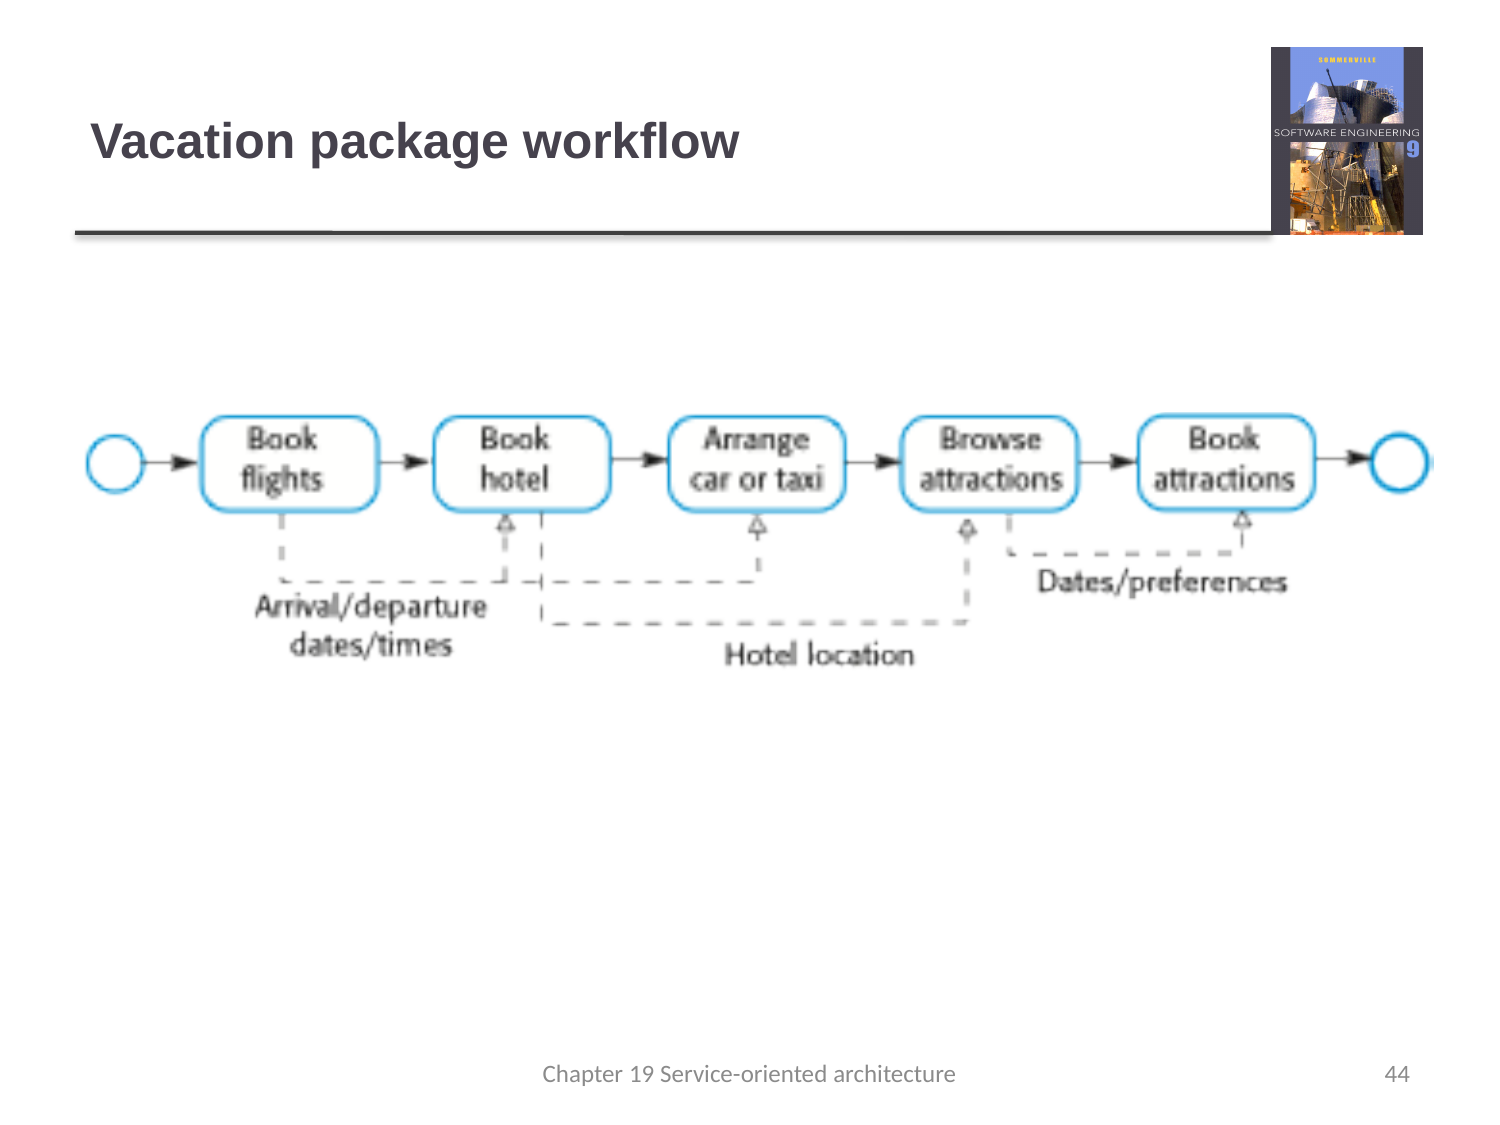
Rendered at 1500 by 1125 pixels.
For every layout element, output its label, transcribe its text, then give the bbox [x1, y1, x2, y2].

picture [1272, 47, 1423, 235]
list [83, 304, 1435, 1048]
slide_number 44 [1074, 1057, 1425, 1103]
footer Chapter 19 Service-oriented architecture [512, 1057, 988, 1103]
title Vacation package workflow [74, 44, 1272, 233]
